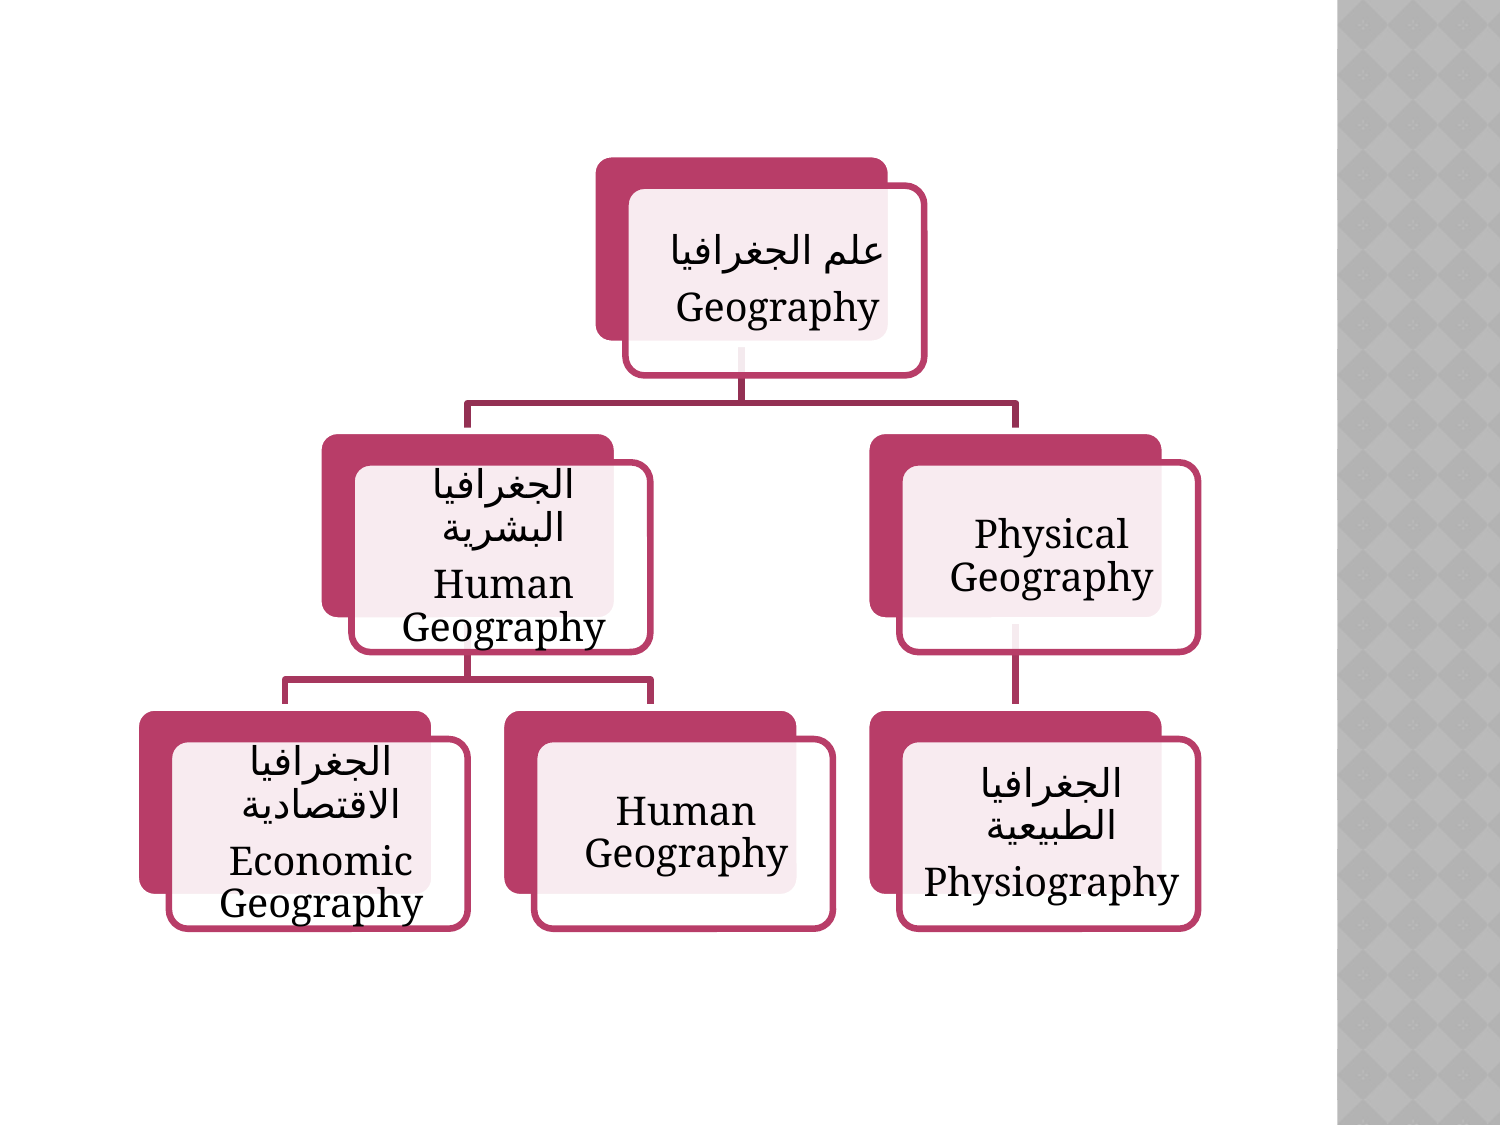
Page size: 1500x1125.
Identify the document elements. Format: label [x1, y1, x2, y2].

text_box [135, 124, 1199, 958]
